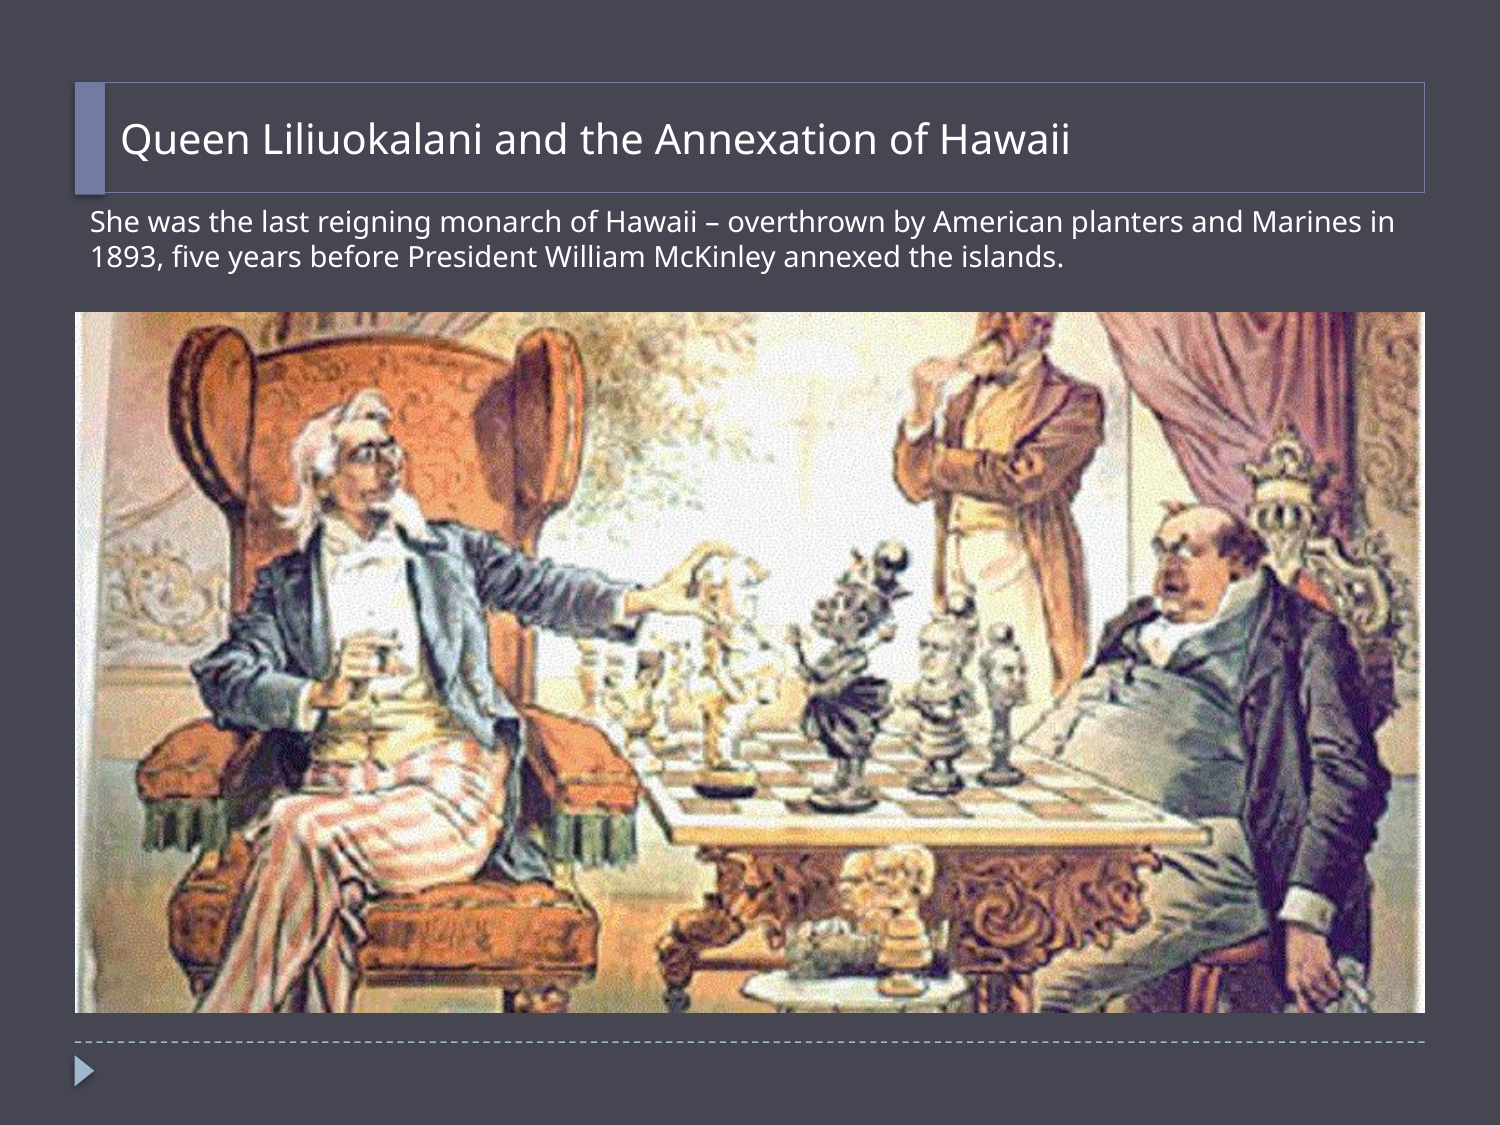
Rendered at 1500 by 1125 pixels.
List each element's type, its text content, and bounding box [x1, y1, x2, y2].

title Queen Liliuokalani and the Annexation of Hawaii [75, 82, 1425, 193]
list She was the last reigning monarch of Hawaii – overthrown by American planters and Marines in 1893, five years before President William McKinley annexed the islands. [75, 200, 1425, 312]
picture [74, 312, 1426, 1014]
